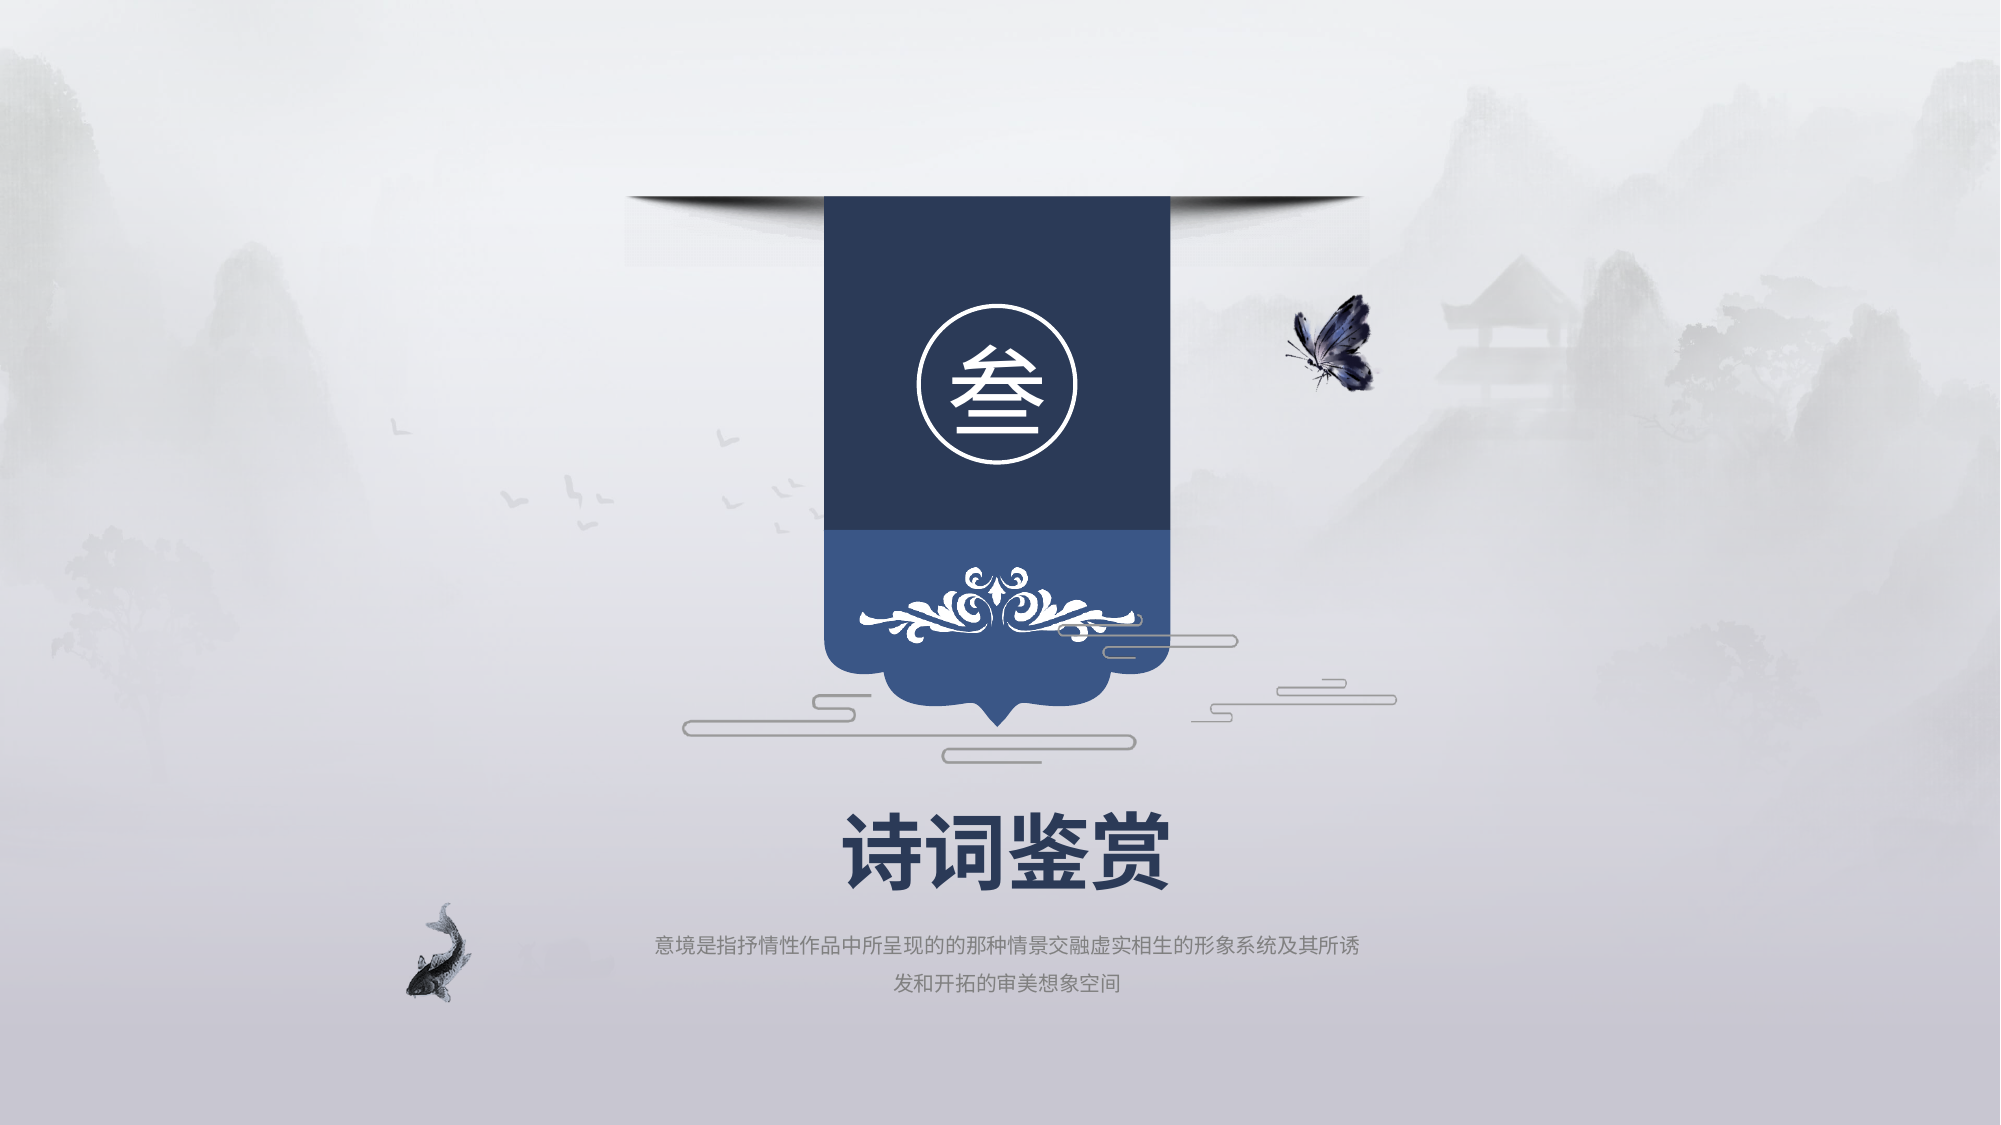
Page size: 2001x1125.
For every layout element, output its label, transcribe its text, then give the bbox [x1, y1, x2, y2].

text_box 意境是指抒情性作品中所呈现的的那种情景交融虚实相生的形象系统及其所诱发和开拓的审美想象空间 [639, 912, 1375, 1040]
text_box 诗词鉴赏 [826, 797, 1189, 908]
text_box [918, 305, 1076, 463]
picture [1253, 264, 1449, 437]
picture [400, 895, 484, 1016]
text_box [624, 196, 1370, 728]
picture [670, 585, 1415, 797]
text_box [186, 942, 640, 1069]
